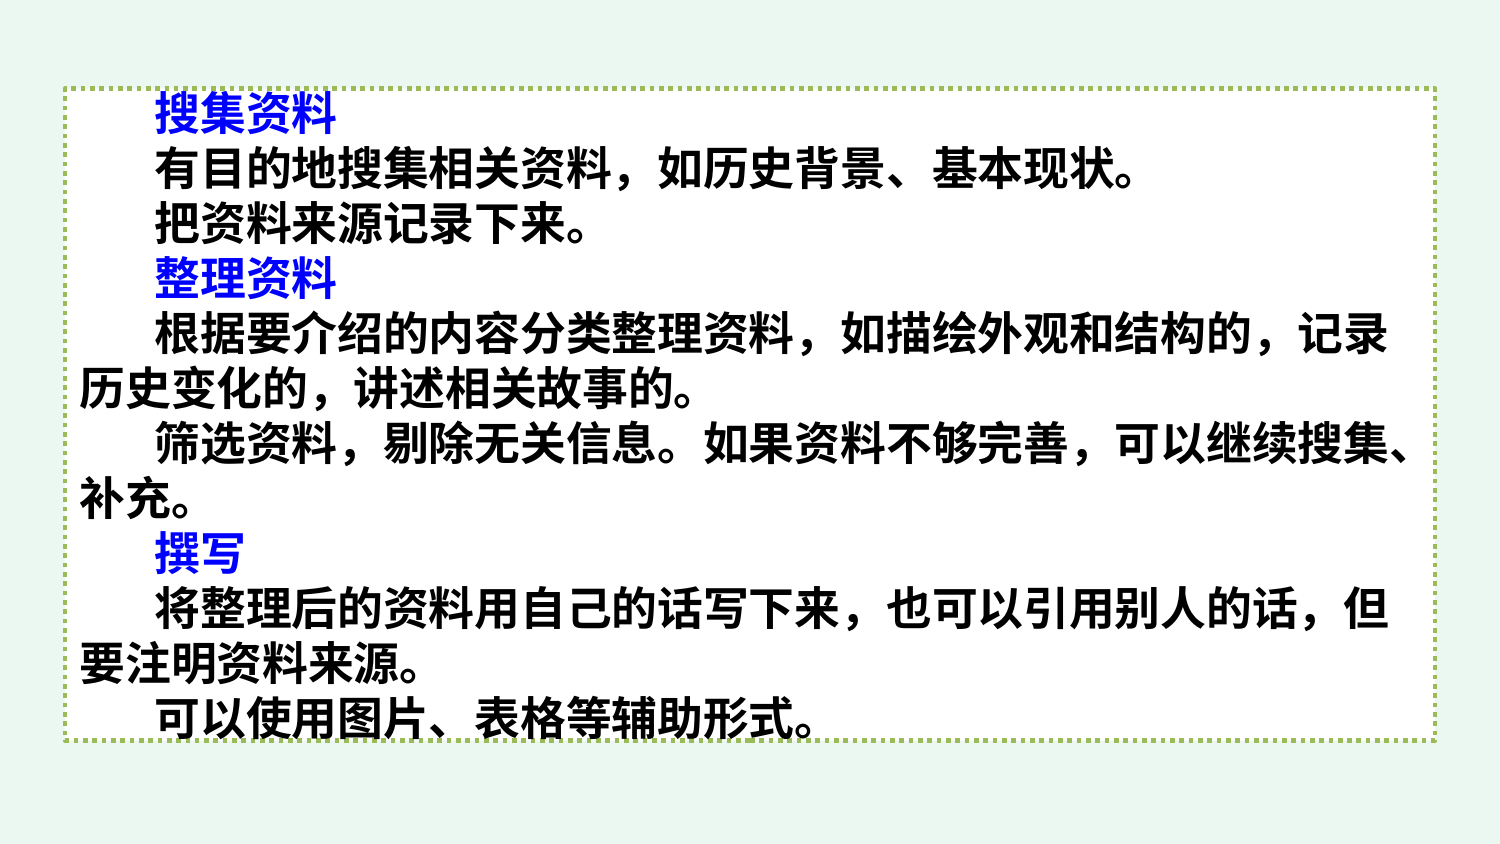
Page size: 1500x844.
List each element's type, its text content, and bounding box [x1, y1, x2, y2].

text_box 搜集资料 有目的地搜集相关资料，如历史背景、基本现状。 把资料来源记录下来。 整理资料 根据要介绍的内容分类整理资料，如描绘外观和结构的，记录历史变化的，讲述相关故事的。 筛选资料，剔除无关信息。如果资料不够完善，可以继续搜集、补充。 撰写 将整理后的资料用自己的话写下来，也可以引用别人的话，但要注明资料来源。 可以使用图片、表格等辅助形式。 [63, 86, 1437, 743]
